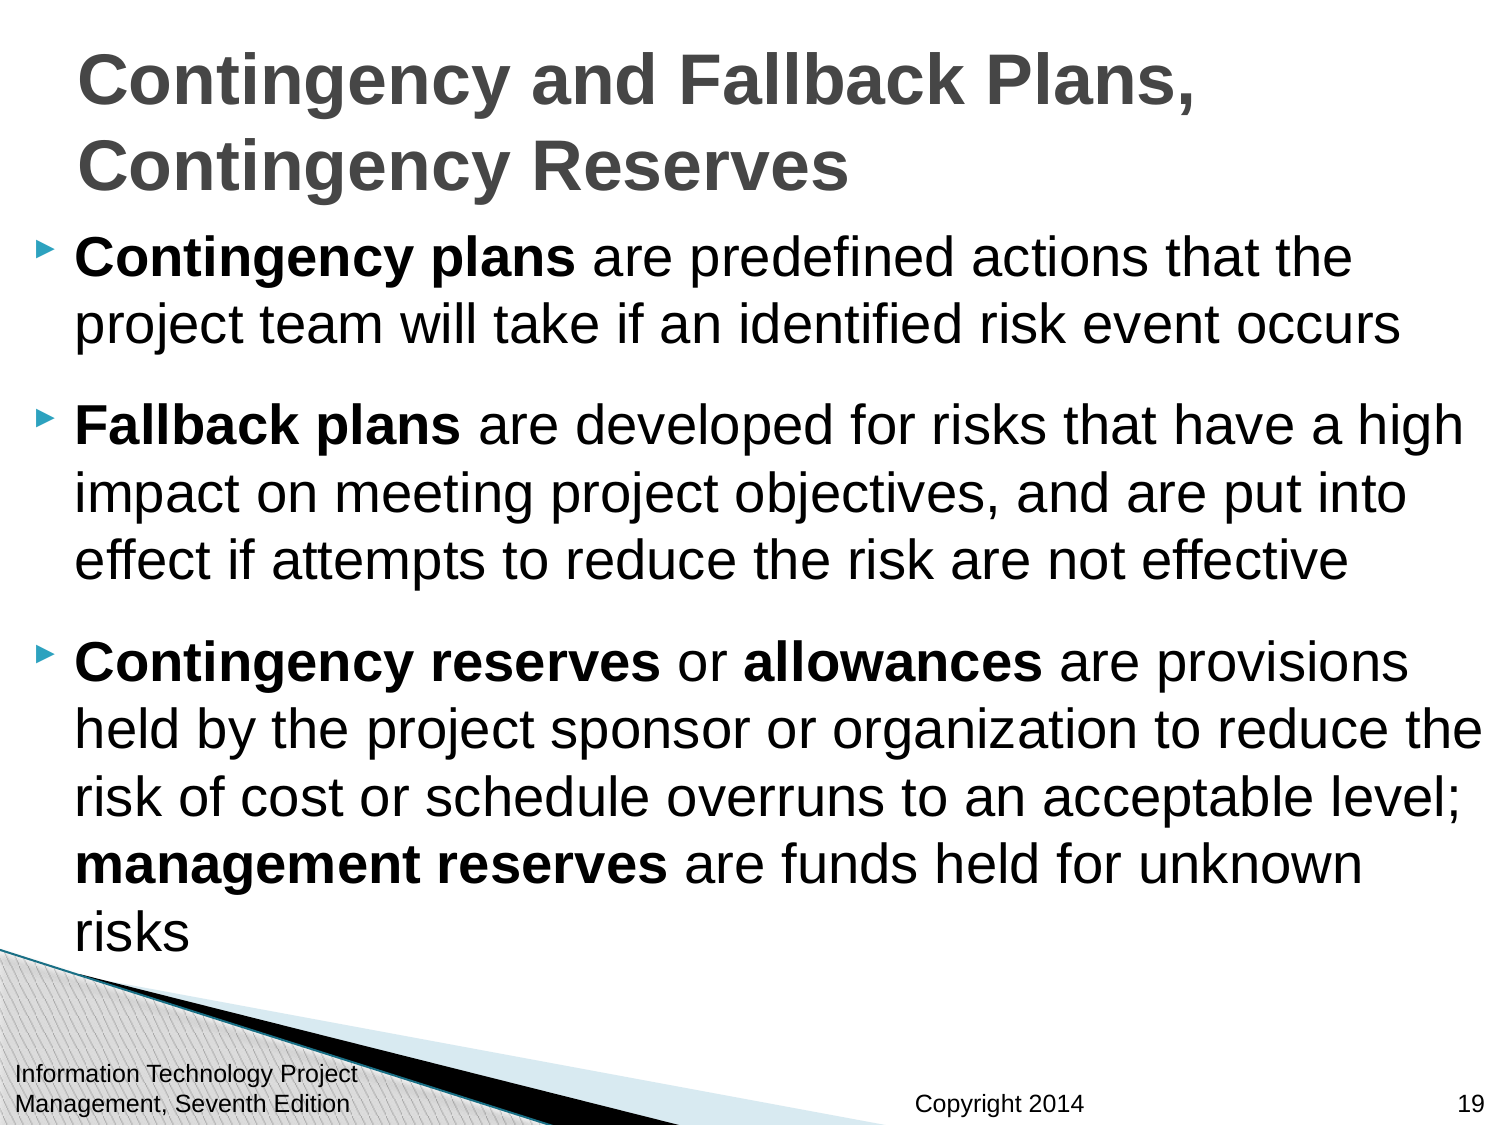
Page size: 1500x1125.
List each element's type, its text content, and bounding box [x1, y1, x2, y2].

slide_number 19 [1408, 1065, 1500, 1125]
list Contingency plans are predefined actions that the project team will take if an identified risk event occurs Fallback plans are developed for risks that have a high impact on meeting project objectives, and are put into effect if attempts to reduce the risk are not effective Contingency reserves or allowances are provisions held by the project sponsor or organization to reduce the risk of cost or schedule overruns to an acceptable level; management reserves are funds held for unknown risks [0, 212, 1500, 988]
title Contingency and Fallback Plans, Contingency Reserves [62, 24, 1425, 213]
footer Information Technology Project Management, Seventh Edition [0, 1065, 425, 1125]
